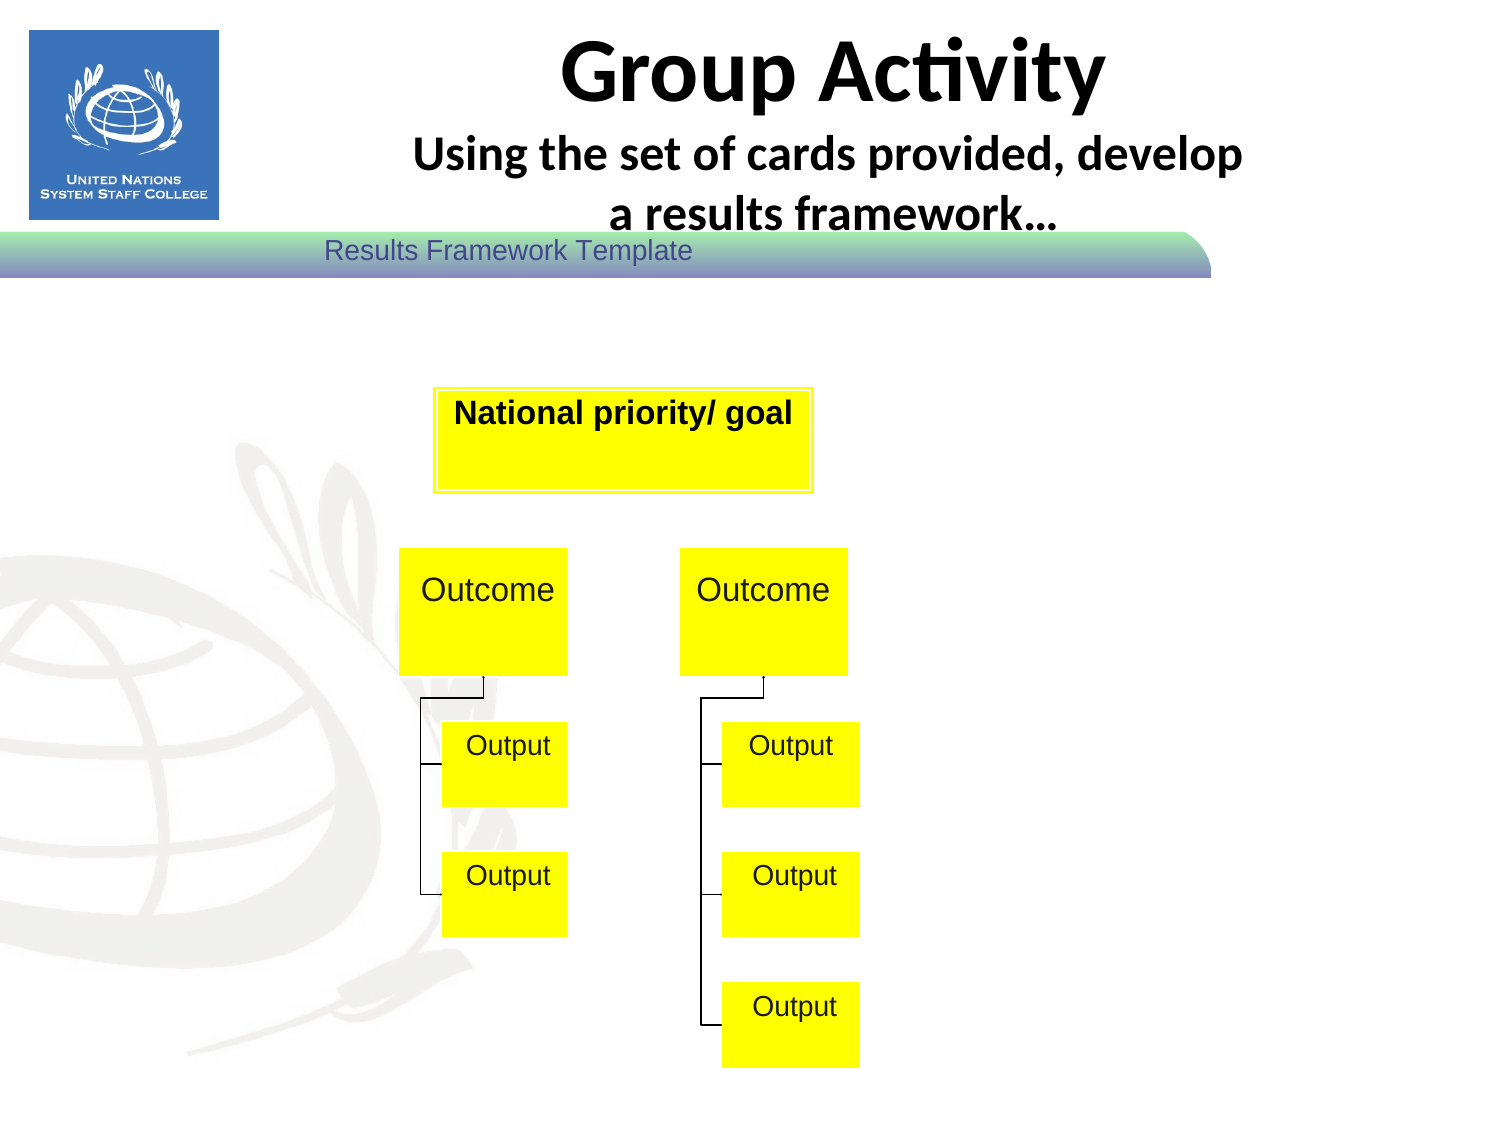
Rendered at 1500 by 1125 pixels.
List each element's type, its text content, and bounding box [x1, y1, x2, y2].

picture [29, 30, 219, 220]
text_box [0, 231, 1212, 1125]
title Group Activity Using the set of cards provided, develop a results framework… [229, 0, 1438, 251]
